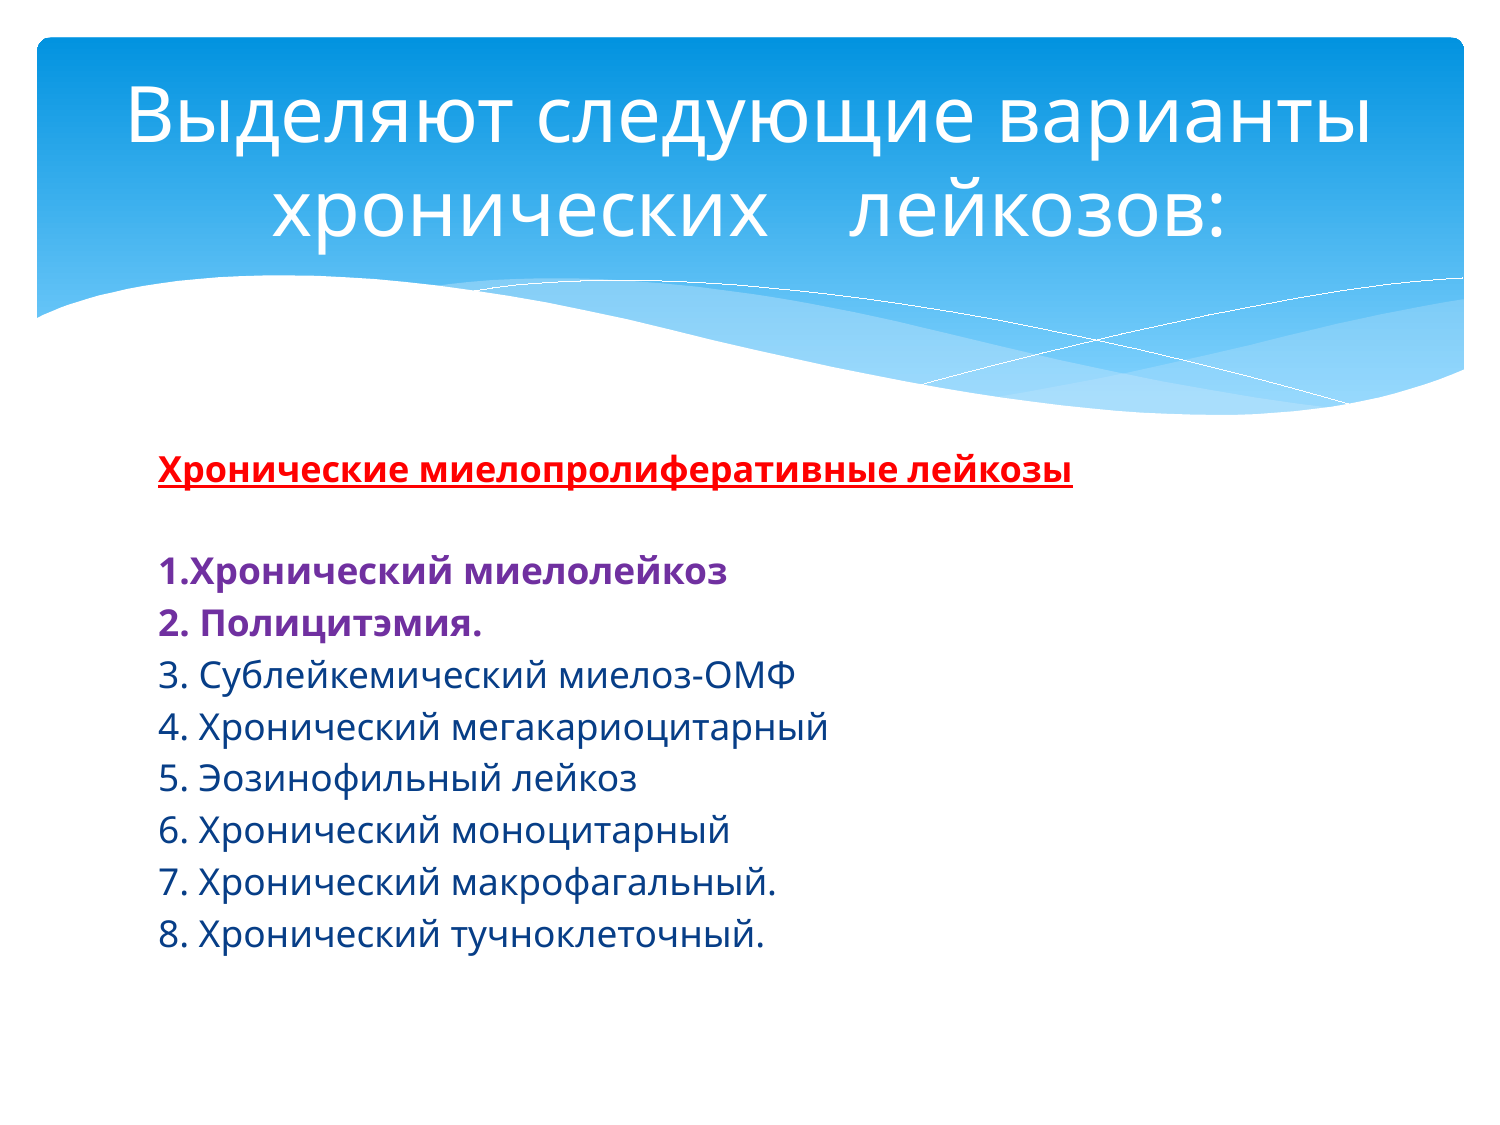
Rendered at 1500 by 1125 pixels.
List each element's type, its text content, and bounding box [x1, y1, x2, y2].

text_box [93, 269, 1407, 375]
list Хронические миелопролиферативные лейкозы 1.Хронический миелолейкоз 2. Полицитэмия. 3. Сублейкемический миелоз-ОМФ 4. Хронический мегакариоцитарный 5. Эозинофильный лейкоз 6. Хронический моноцитарный 7. Хронический макрофагальный. 8. Хронический тучноклеточный. [143, 438, 1359, 1005]
title Выделяют следующие варианты хронических лейкозов: [75, 55, 1425, 261]
